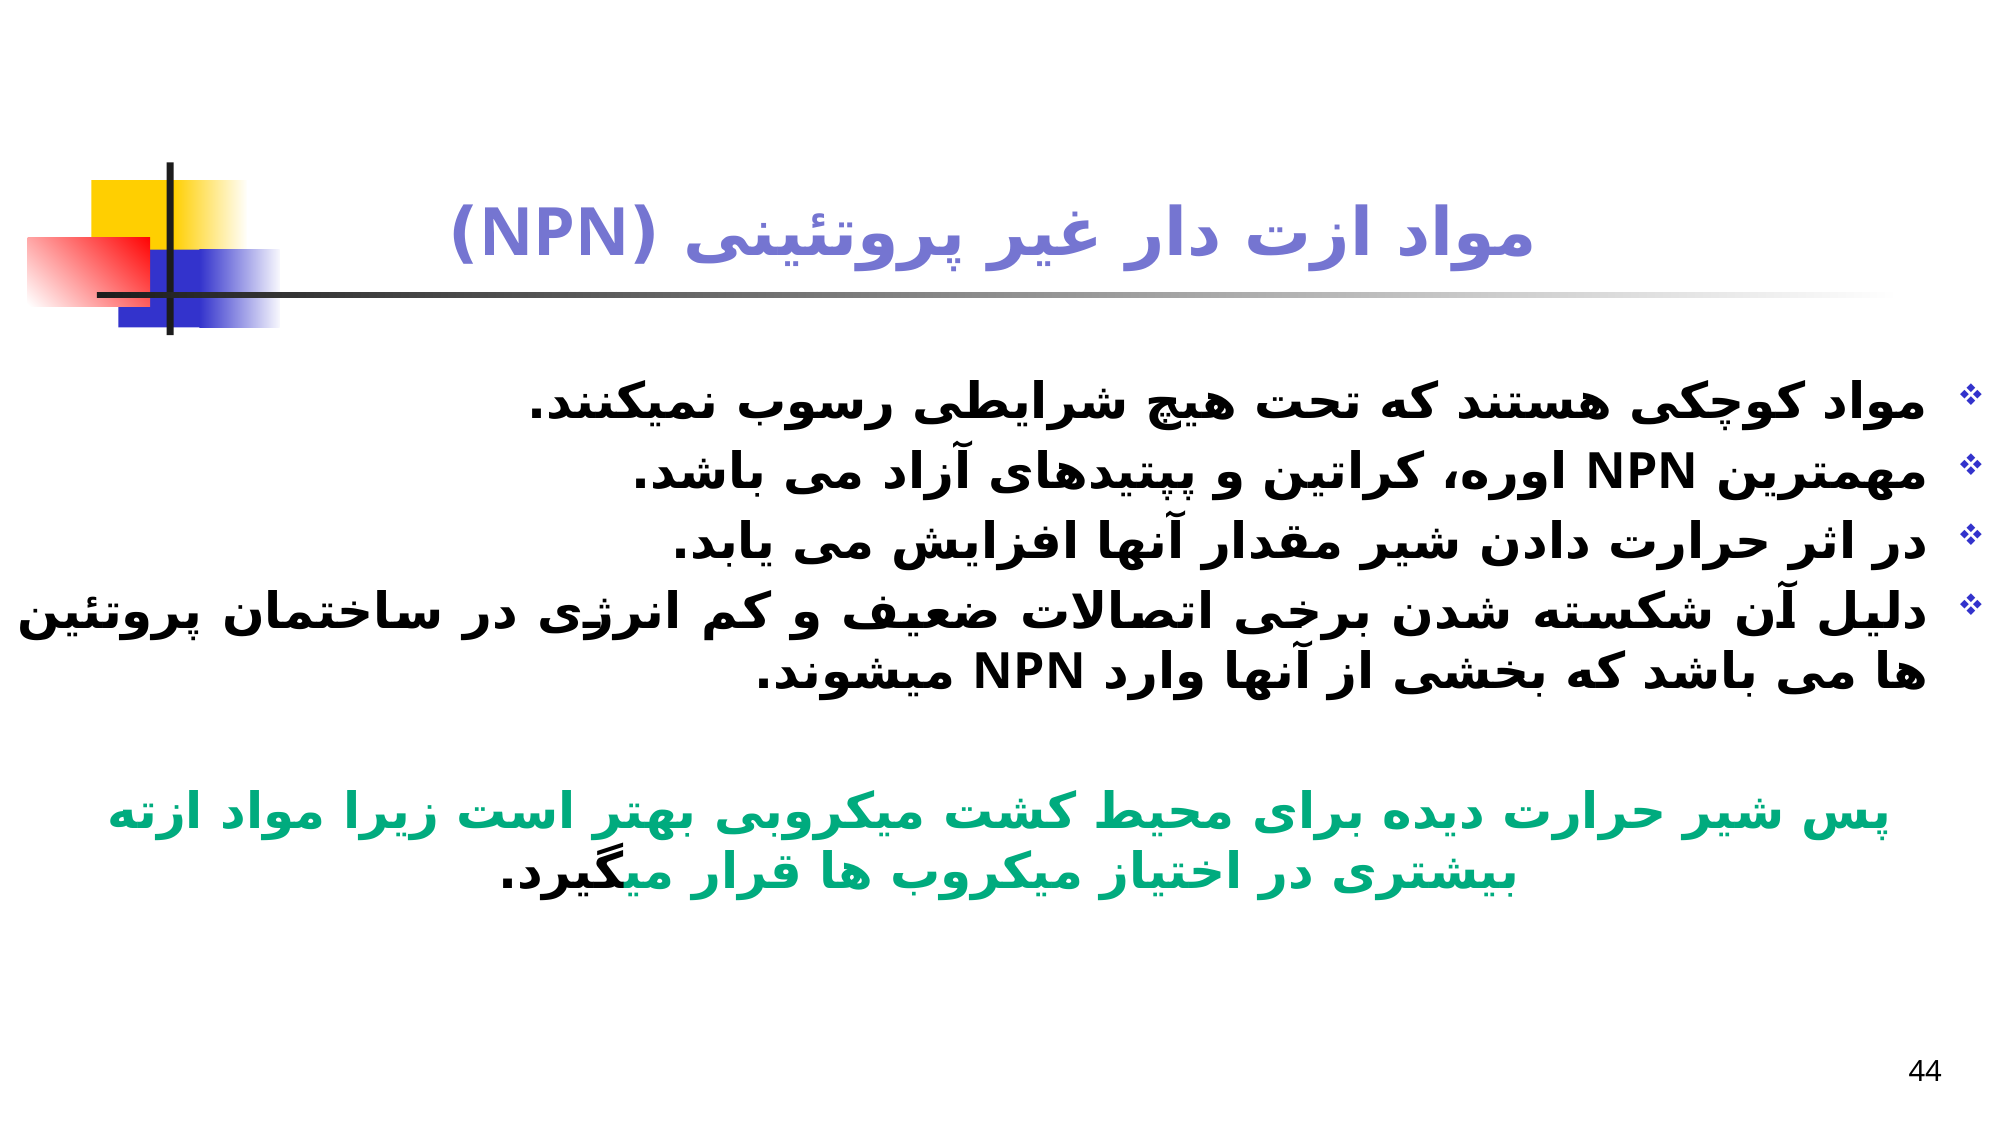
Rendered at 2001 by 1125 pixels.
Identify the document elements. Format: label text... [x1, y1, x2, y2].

title مواد ازت دار غیر پروتئینی (NPN) [140, 126, 1846, 220]
list مواد کوچکی هستند که تحت هیچ شرایطی رسوب نمیکنند. مهمترین NPN اوره، کراتین و پپتیدهای آزاد می باشد. در اثر حرارت دادن شیر مقدار آنها افزایش می یابد. دلیل آن شکسته شدن برخی اتصالات ضعیف و کم انرژی در ساختمان پروتئین ها می باشد که بخشی از آنها وارد NPN میشوند. پس شیر حرارت دیده برای محیط کشت میکروبی بهتر است زیرا مواد ازته بیشتری در اختیاز میکروب ها قرار میگیرد. [0, 220, 2000, 1100]
